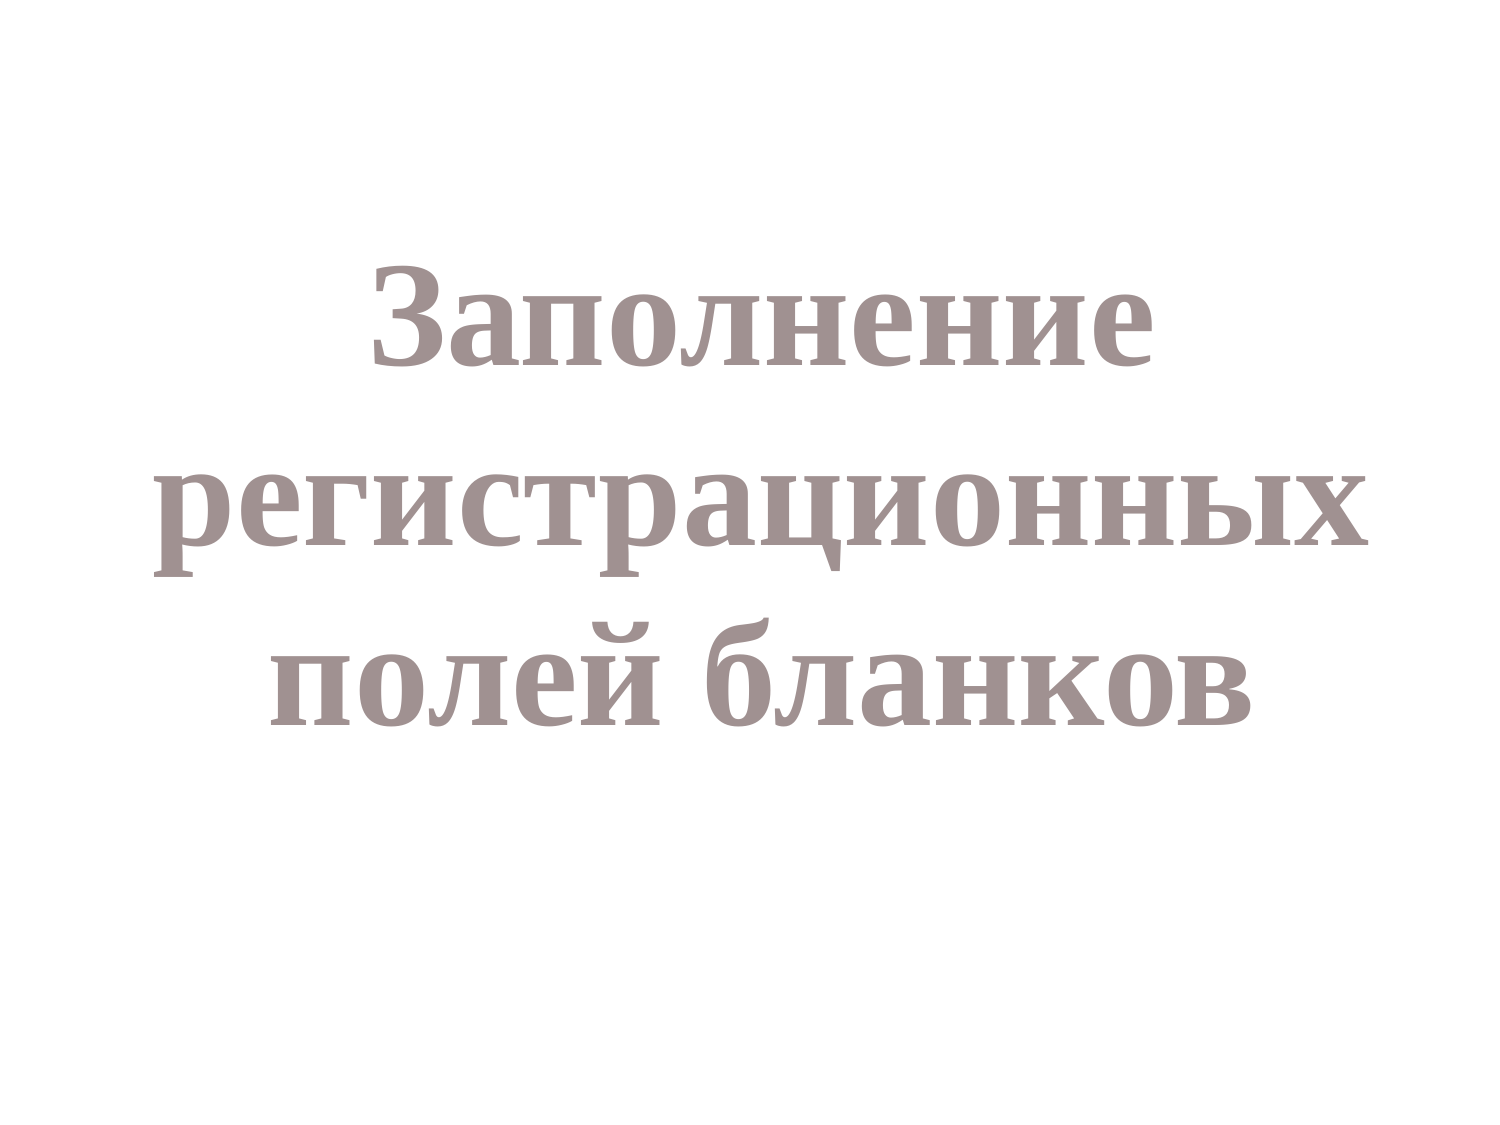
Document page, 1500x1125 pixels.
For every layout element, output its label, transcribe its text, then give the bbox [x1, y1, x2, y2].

text_box Заполнение регистрационных полей бланков [88, 208, 1436, 763]
